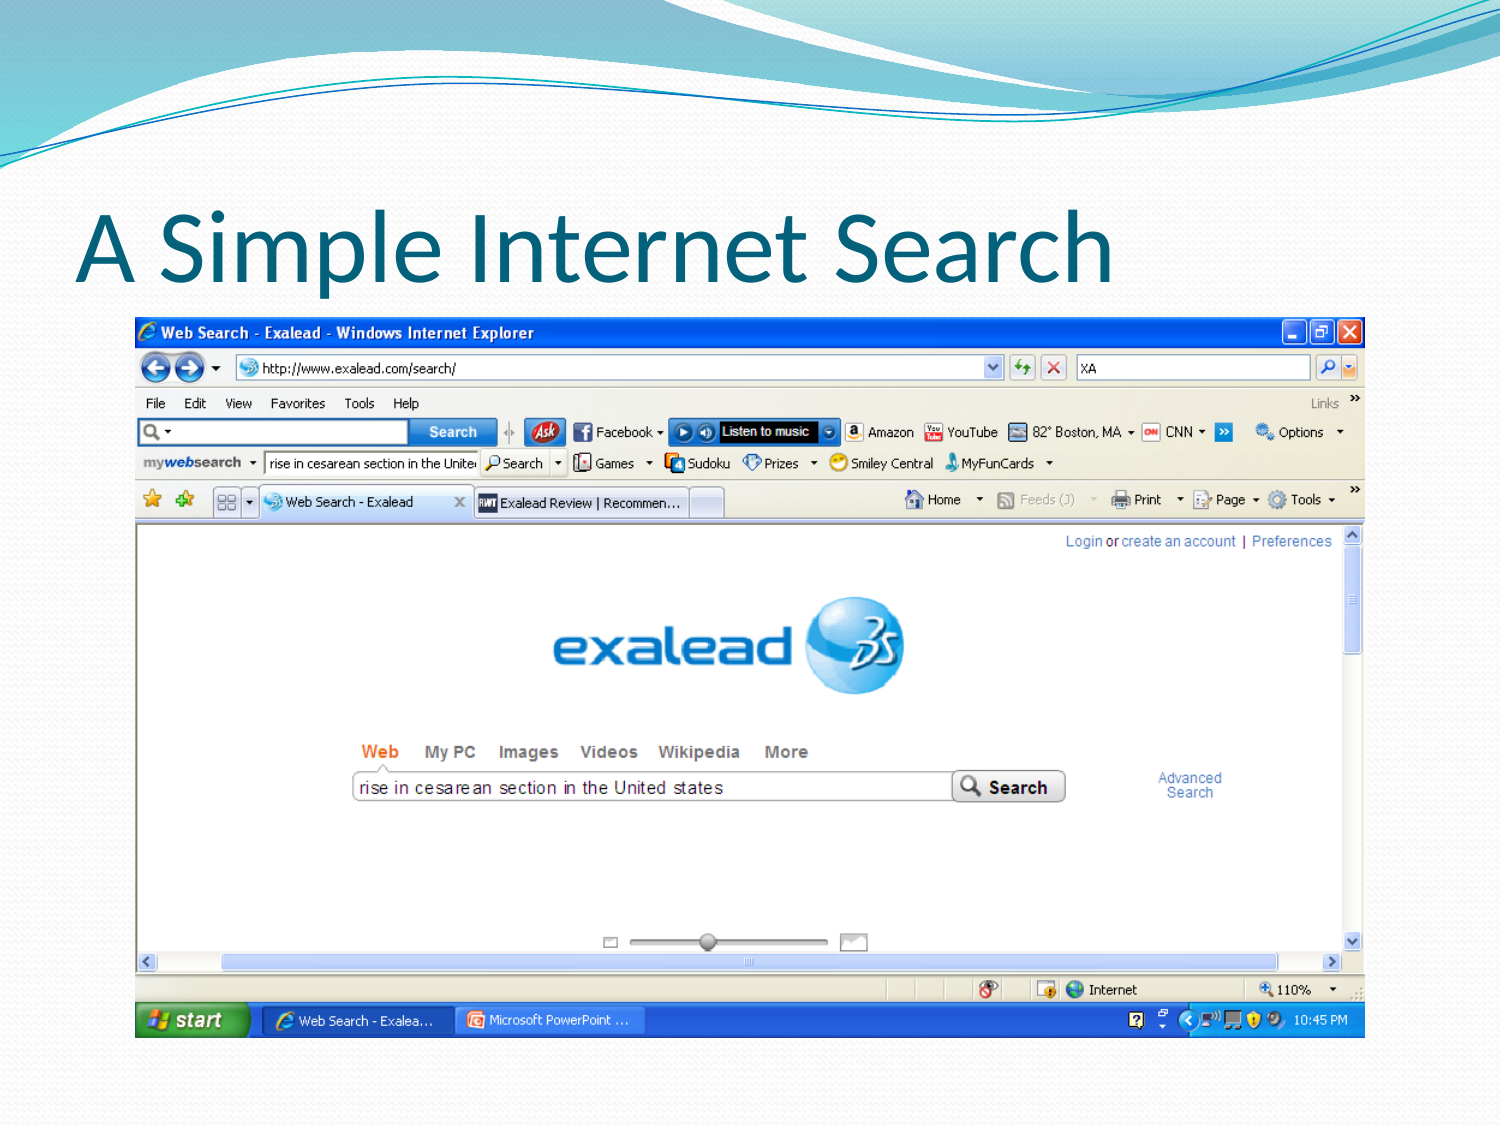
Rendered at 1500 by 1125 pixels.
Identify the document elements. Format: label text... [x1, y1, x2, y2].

title A Simple Internet Search [75, 115, 1425, 303]
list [135, 317, 1365, 1038]
